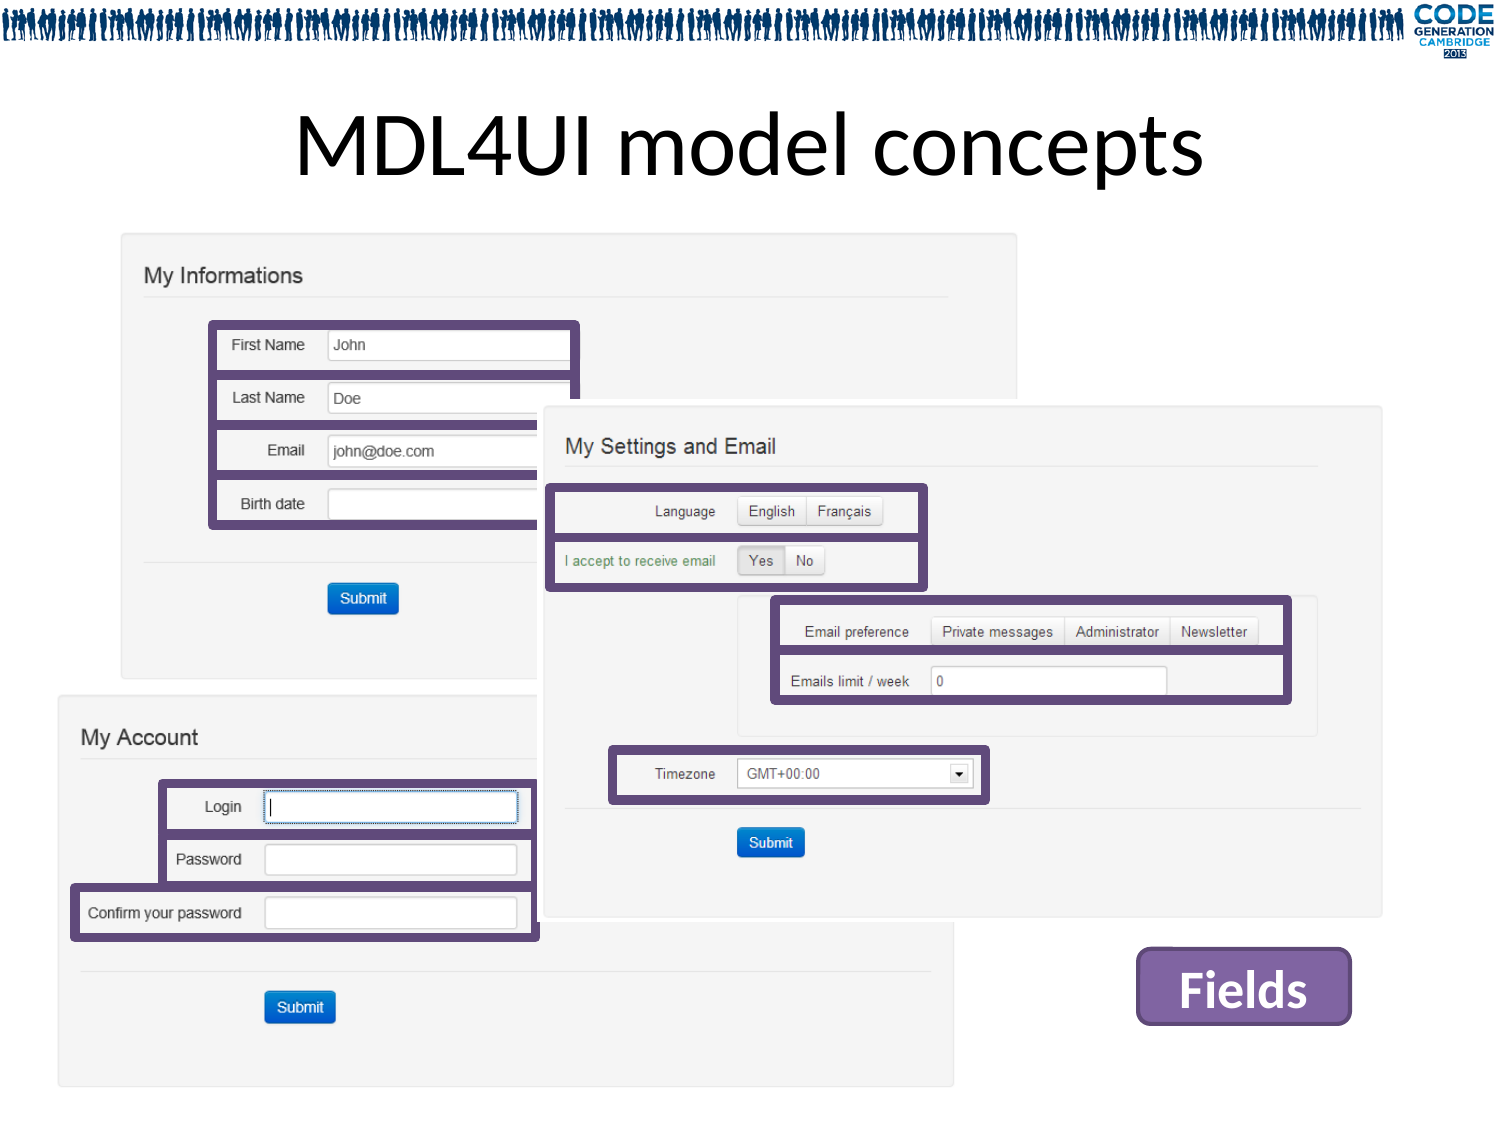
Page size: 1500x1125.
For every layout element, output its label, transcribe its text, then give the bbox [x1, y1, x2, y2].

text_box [74, 783, 536, 938]
picture [49, 224, 1388, 1096]
text_box Fields [1136, 946, 1353, 1026]
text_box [549, 487, 1288, 801]
picture [0, 0, 1500, 75]
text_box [212, 324, 576, 526]
title MDL4UI model concepts [75, 45, 1425, 233]
